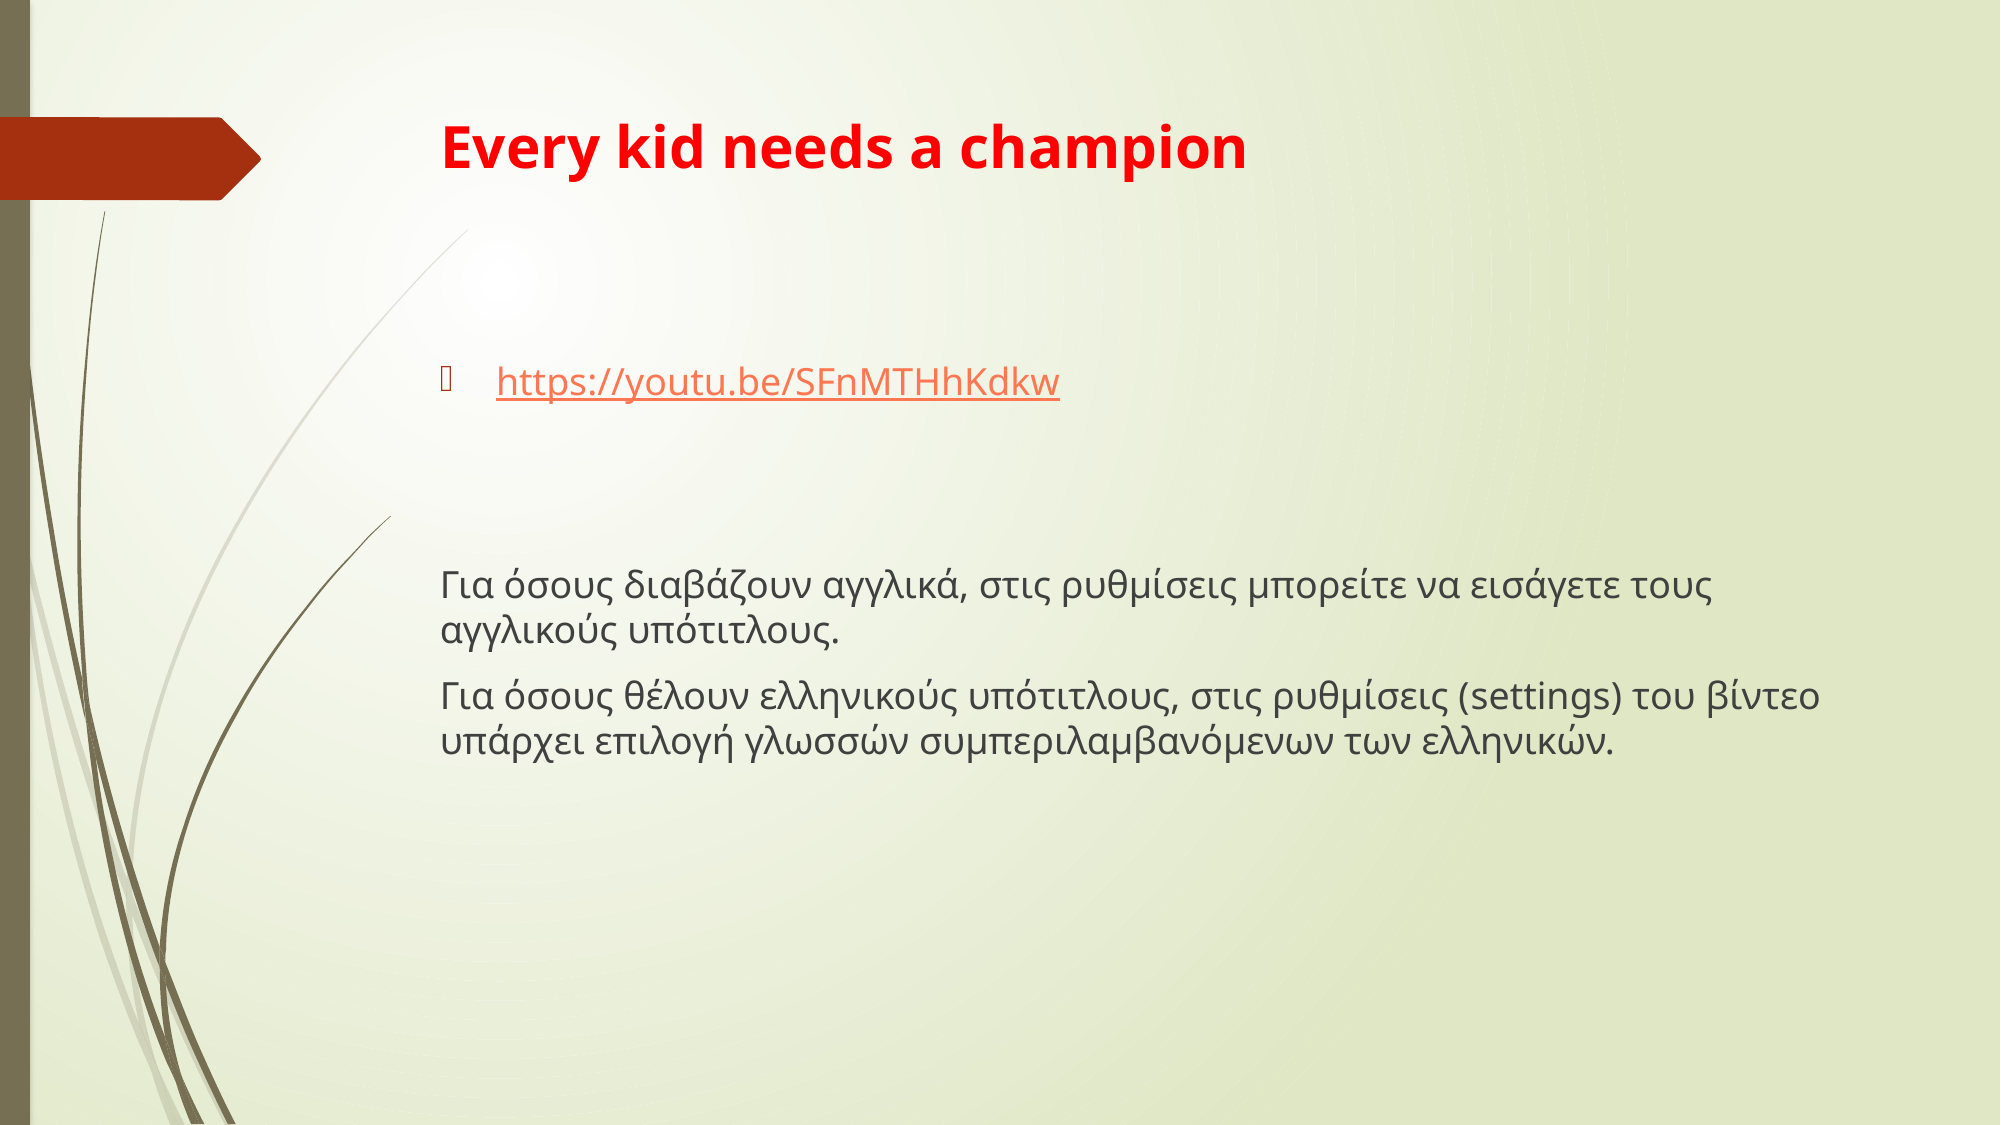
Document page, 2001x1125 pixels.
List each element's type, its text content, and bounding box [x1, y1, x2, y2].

list https://youtu.be/SFnMTHhKdkw Για όσους διαβάζουν αγγλικά, στις ρυθμίσεις μπορείτε να εισάγετε τους αγγλικούς υπότιτλους. Για όσους θέλουν ελληνικούς υπότιτλους, στις ρυθμίσεις (settings) του βίντεο υπάρχει επιλογή γλωσσών συμπεριλαμβανόμενων των ελληνικών. [424, 350, 1888, 970]
title Every kid needs a champion [425, 102, 1888, 313]
